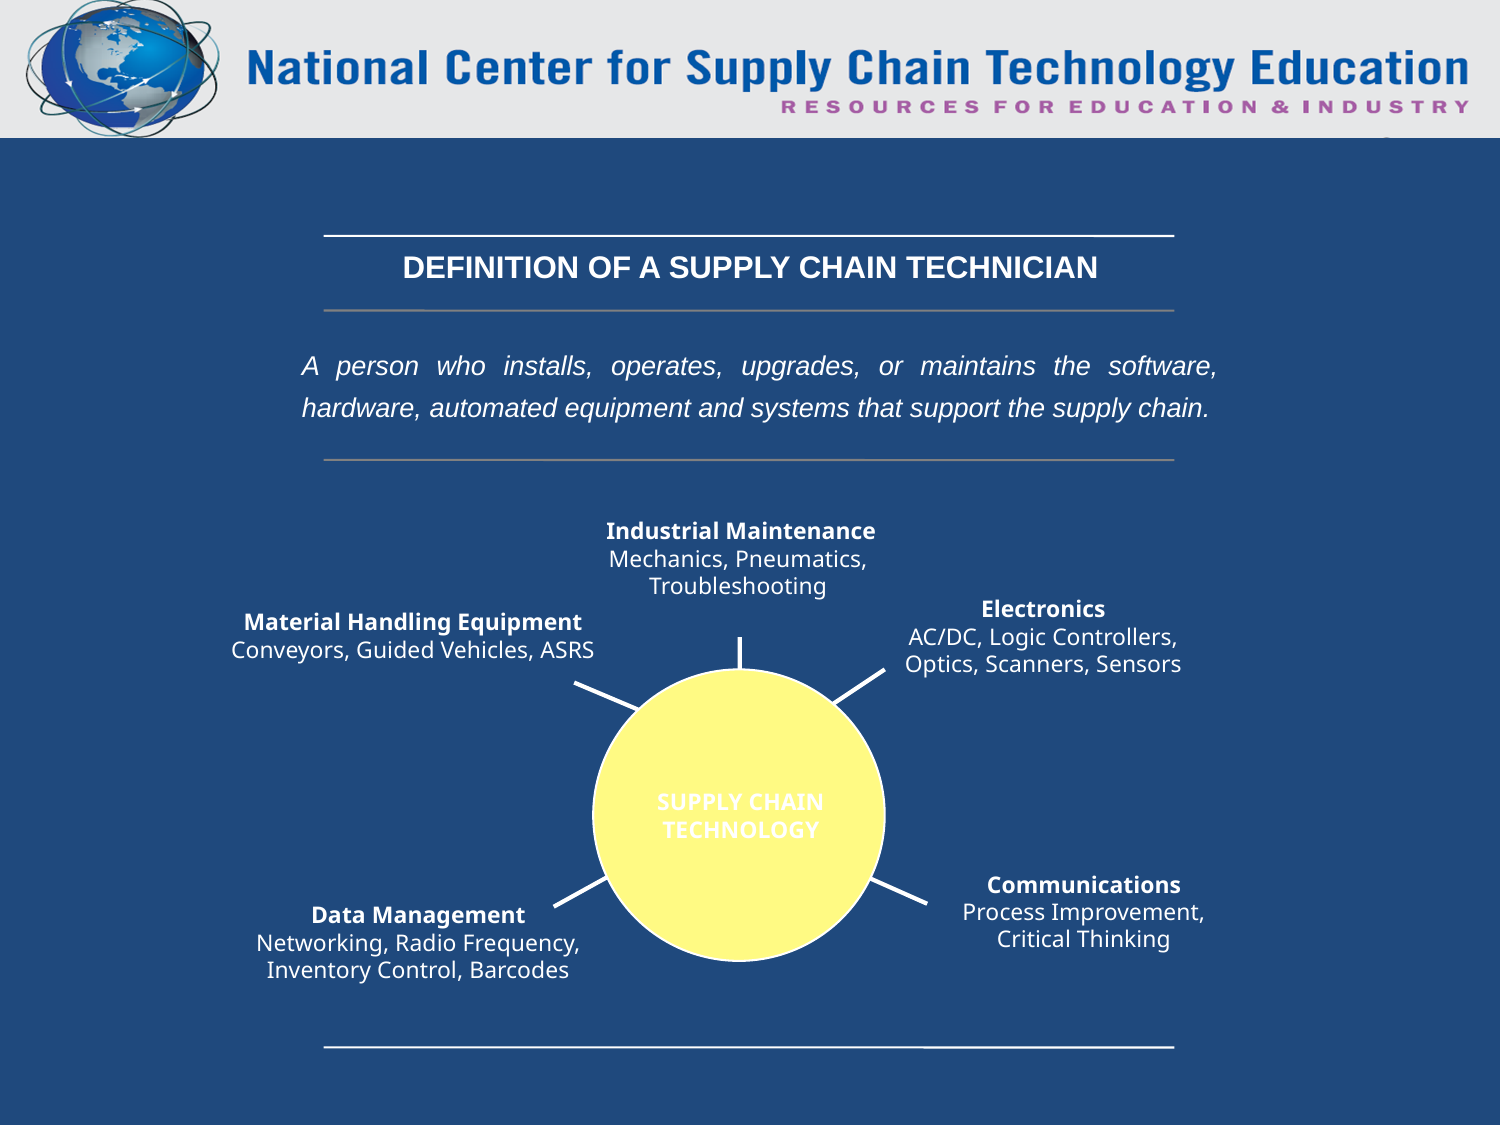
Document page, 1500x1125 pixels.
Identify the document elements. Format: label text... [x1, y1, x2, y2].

text_box Communications Process Improvement, Critical Thinking [956, 870, 1211, 953]
text_box A person who installs, operates, upgrades, or maintains the software, hardware, automated equipment and systems that support the supply chain. [301, 343, 1218, 419]
text_box Industrial Maintenance Mechanics, Pneumatics, Troubleshooting [599, 517, 881, 600]
text_box DEFINITION OF A SUPPLY CHAIN TECHNICIAN [399, 254, 1103, 292]
text_box Material Handling Equipment Conveyors, Guided Vehicles, ASRS [224, 607, 601, 663]
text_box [592, 669, 885, 962]
text_box Electronics AC/DC, Logic Controllers, Optics, Scanners, Sensors [868, 594, 1217, 679]
text_box Data Management Networking, Radio Frequency, Inventory Control, Barcodes [240, 900, 595, 985]
picture [0, 0, 1500, 138]
